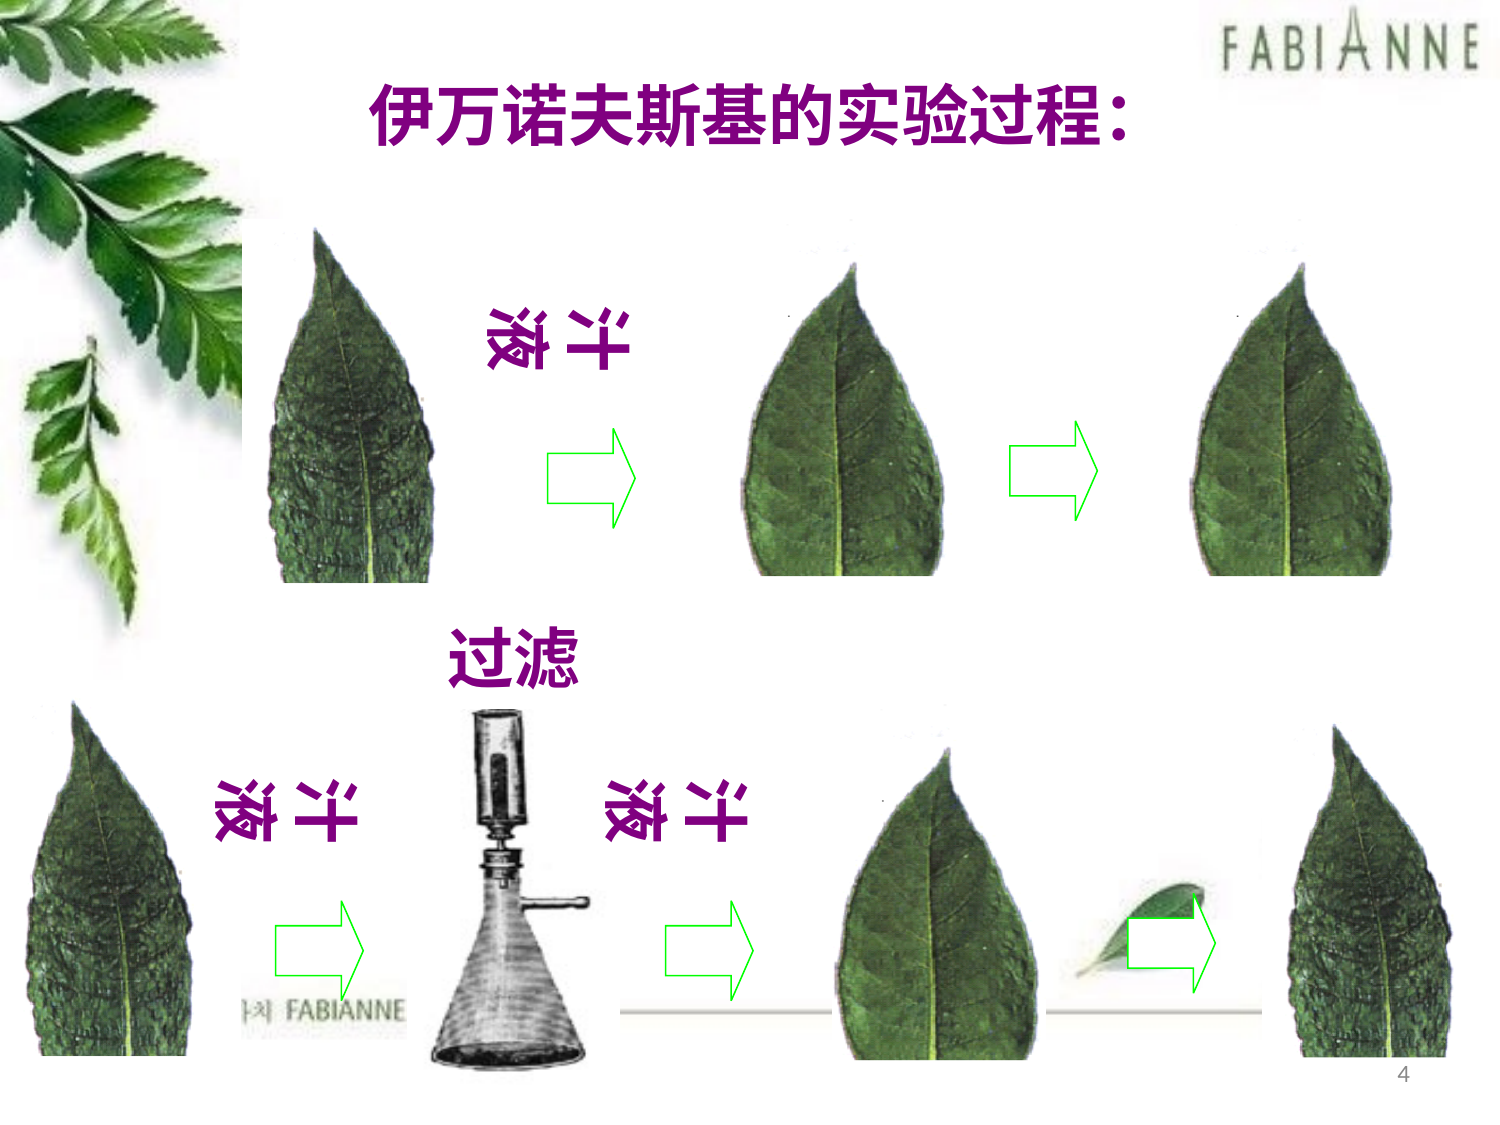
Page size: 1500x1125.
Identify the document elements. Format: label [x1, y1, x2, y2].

text_box [265, 762, 376, 1001]
text_box [241, 219, 483, 621]
picture [0, 0, 1500, 1125]
text_box [655, 762, 766, 1001]
text_box [1262, 715, 1500, 1092]
text_box [738, 219, 952, 608]
text_box [407, 609, 629, 1085]
text_box [537, 290, 648, 529]
text_box [832, 703, 1046, 1092]
text_box [1186, 219, 1400, 608]
text_box [0, 692, 241, 1093]
